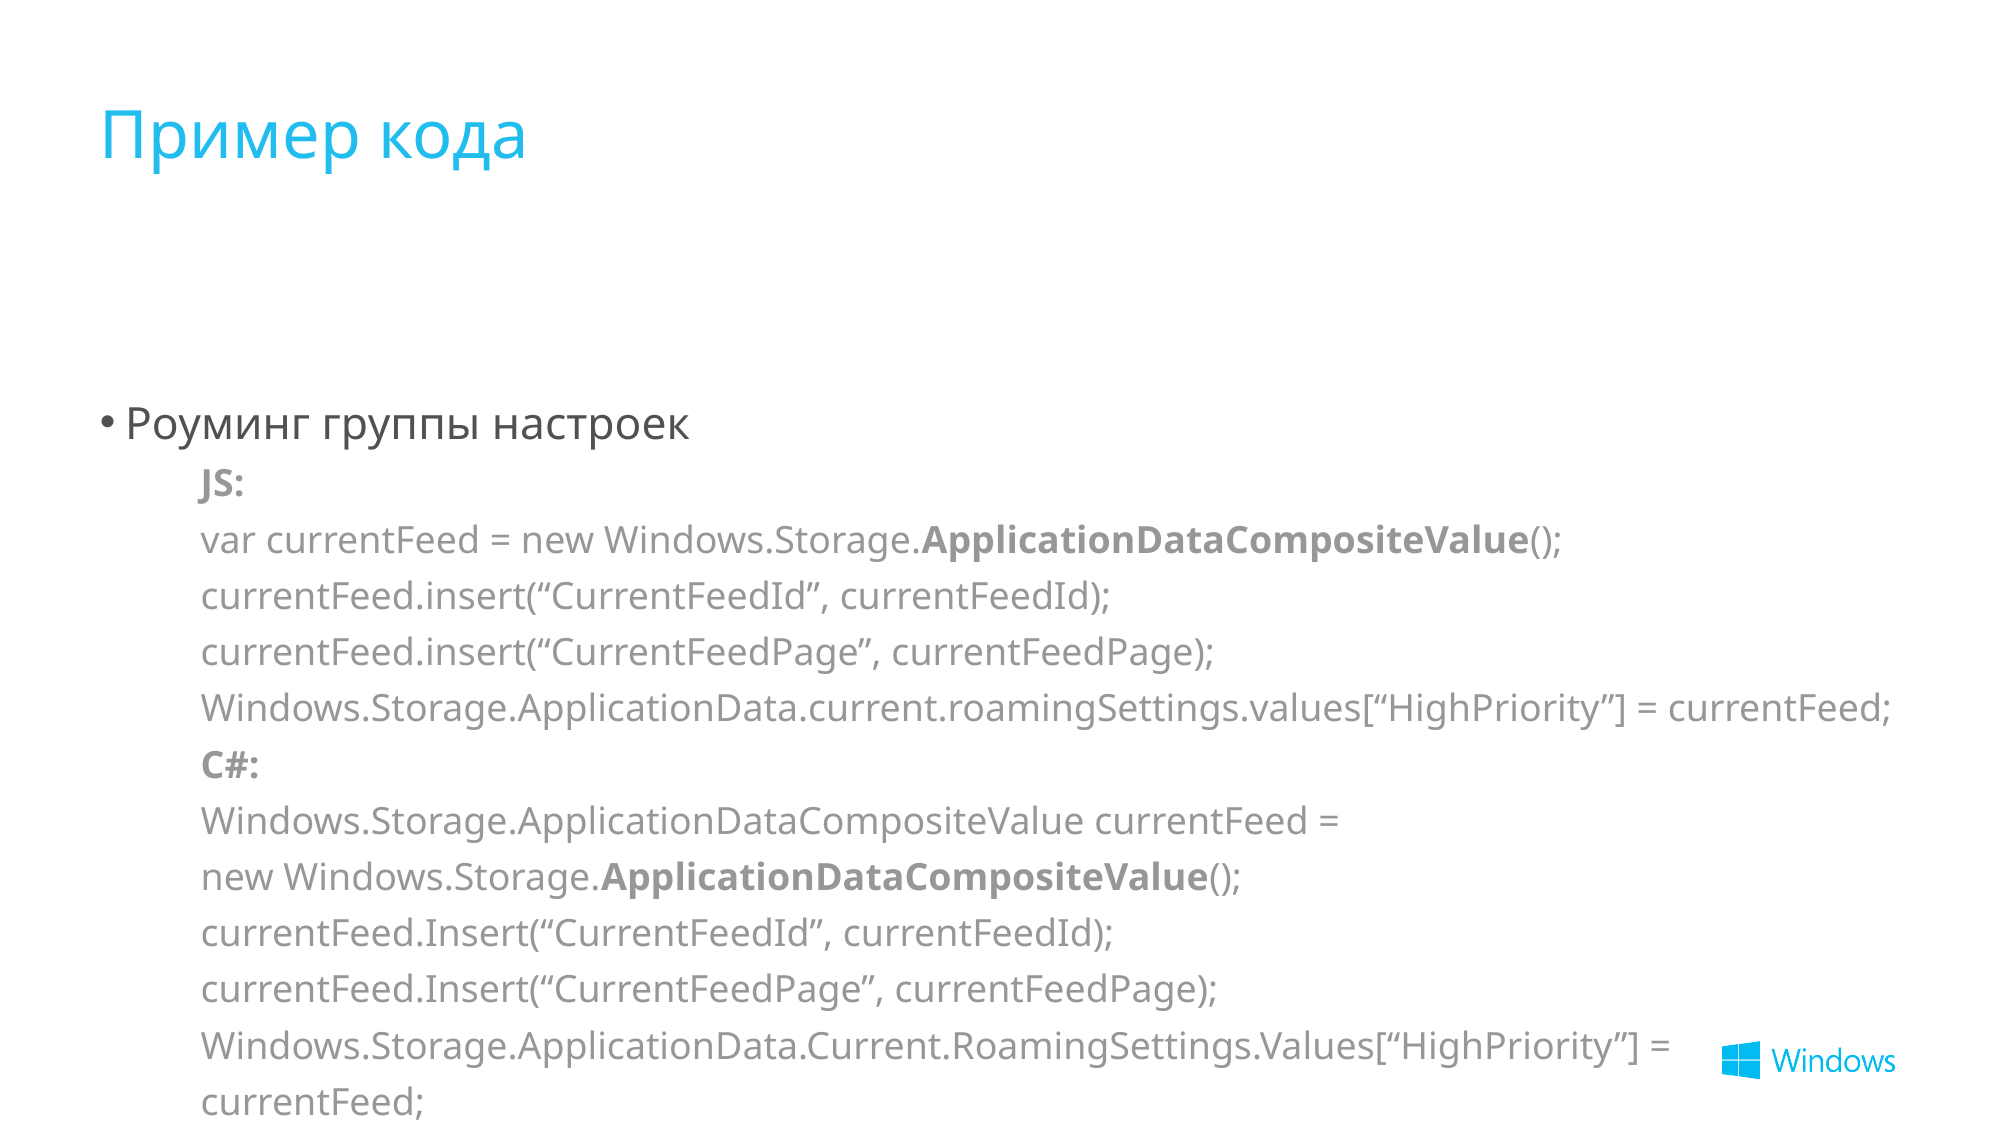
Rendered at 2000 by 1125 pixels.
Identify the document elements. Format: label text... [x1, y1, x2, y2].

picture [1702, 1020, 1900, 1100]
title Пример кода [99, 87, 1900, 167]
list Роуминг группы настроек JS: var currentFeed = new Windows.Storage.ApplicationDataCompositeValue(); currentFeed.insert(“CurrentFeedId”, currentFeedId); currentFeed.insert(“CurrentFeedPage”, currentFeedPage); Windows.Storage.ApplicationData.current.roamingSettings.values[“HighPriority”] = currentFeed; C#: Windows.Storage.ApplicationDataCompositeValue currentFeed = new Windows.Storage.ApplicationDataCompositeValue(); currentFeed.Insert(“CurrentFeedId”, currentFeedId); currentFeed.Insert(“CurrentFeedPage”, currentFeedPage); Windows.Storage.ApplicationData.Current.RoamingSettings.Values[“HighPriority”] = currentFeed; [99, 381, 1900, 985]
